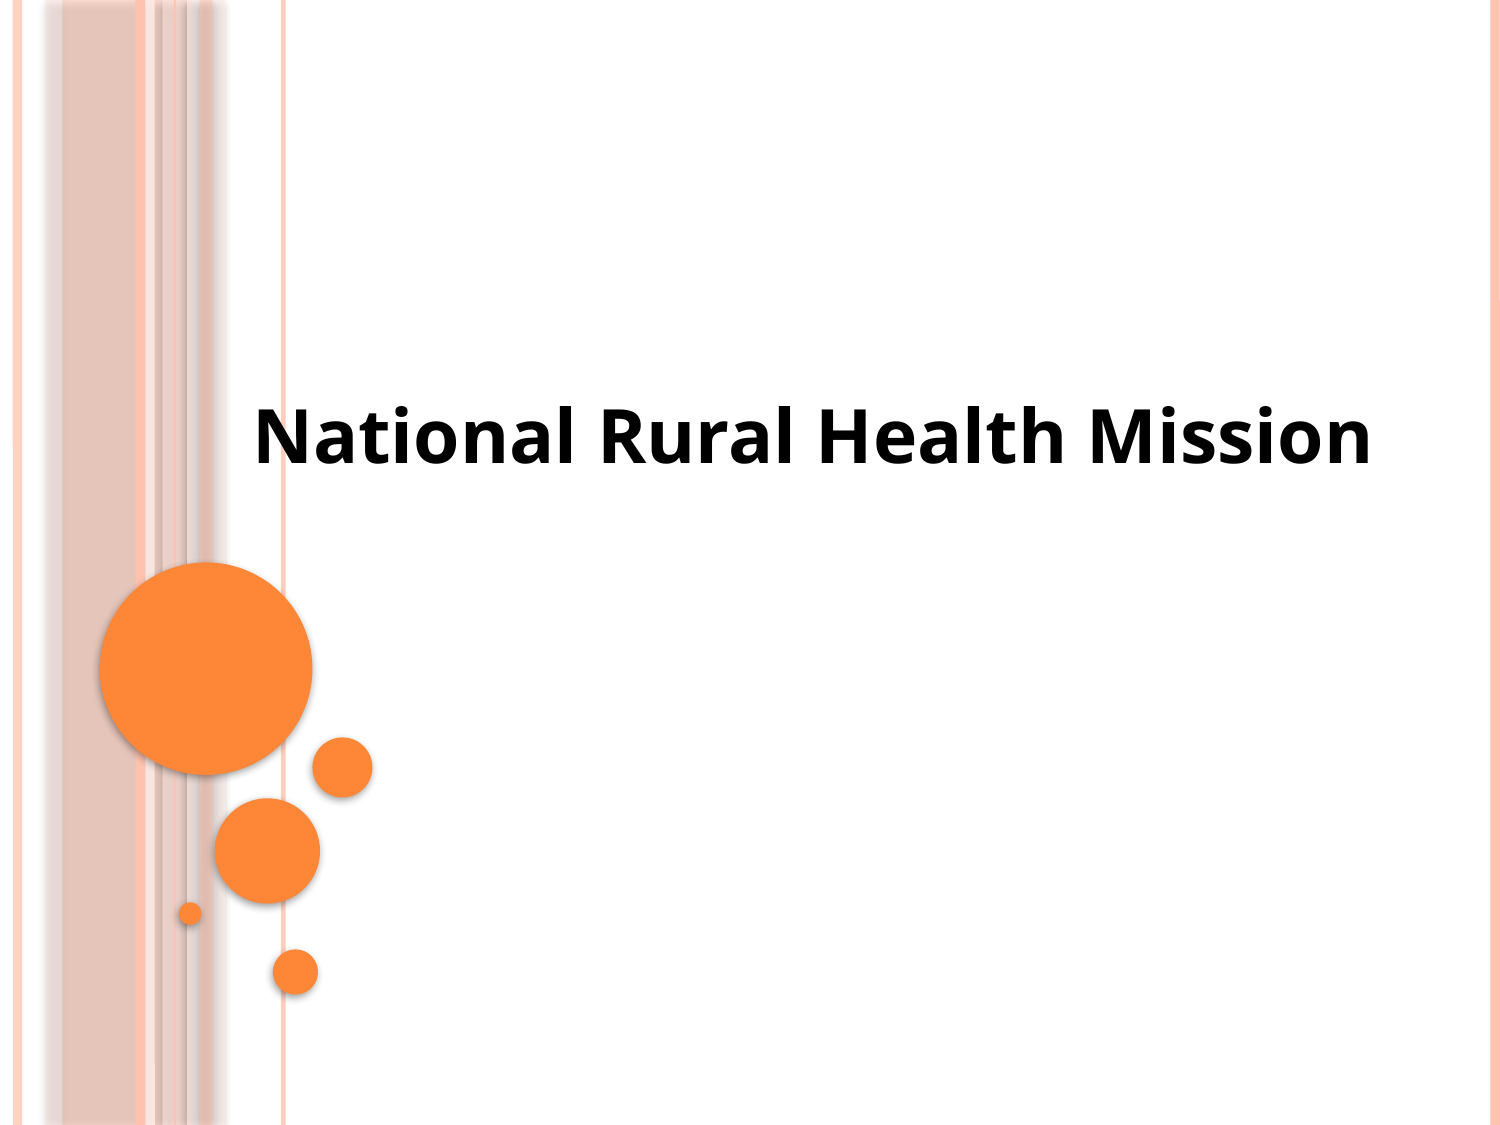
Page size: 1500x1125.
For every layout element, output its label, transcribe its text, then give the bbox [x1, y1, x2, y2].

text_box National Rural Health Mission [237, 381, 1463, 487]
